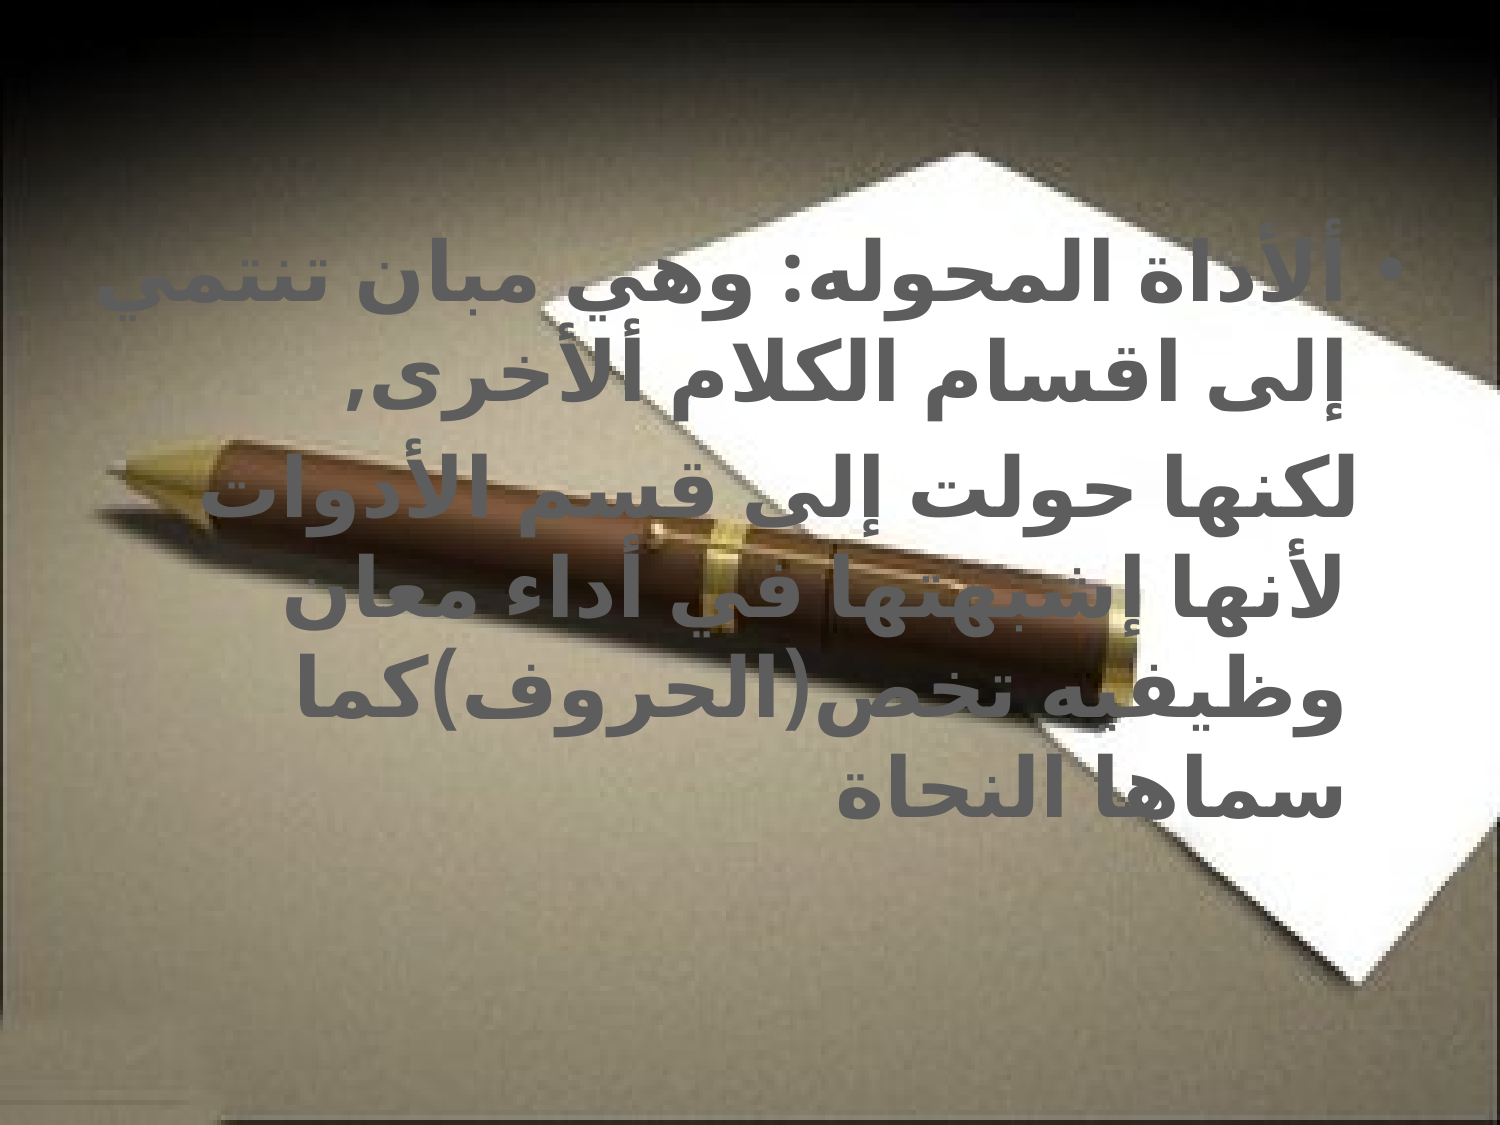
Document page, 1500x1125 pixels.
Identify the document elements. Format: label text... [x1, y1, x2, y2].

list ألأداة المحوله: وهي مبان تنتمي إلى اقسام الكلام ألأخرى, لكنها حولت إلى قسم الأدوات لأنها إشبهتها في أداء معان وظيفيه تخص(الحروف)كما سماها النحاة [70, 93, 1421, 994]
picture [0, 0, 1500, 1125]
